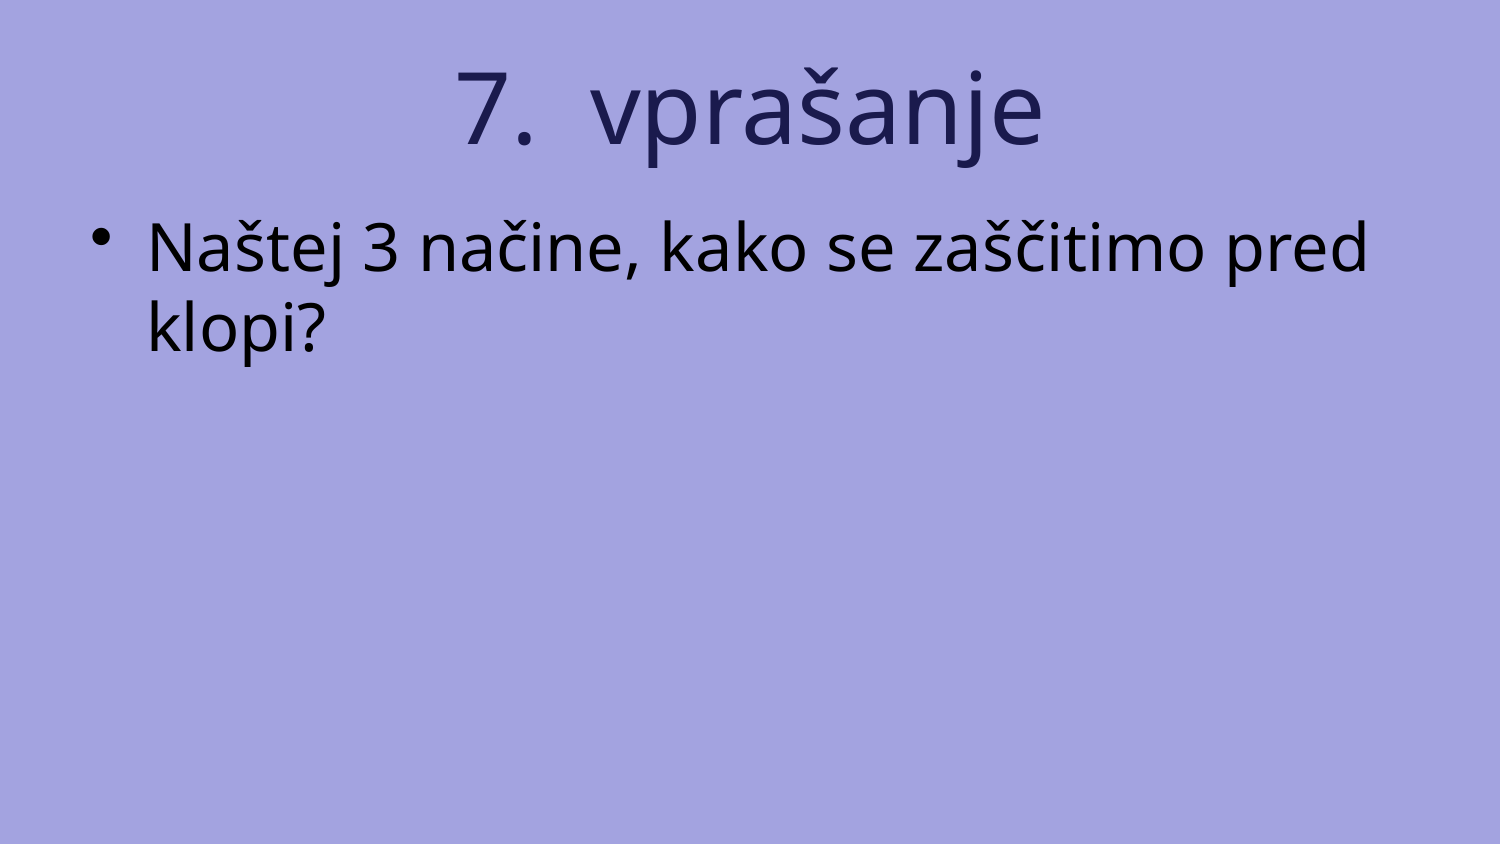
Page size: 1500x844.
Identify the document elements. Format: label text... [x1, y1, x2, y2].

list Naštej 3 načine, kako se zaščitimo pred klopi? [74, 196, 1426, 754]
title 7. vprašanje [74, 33, 1426, 175]
